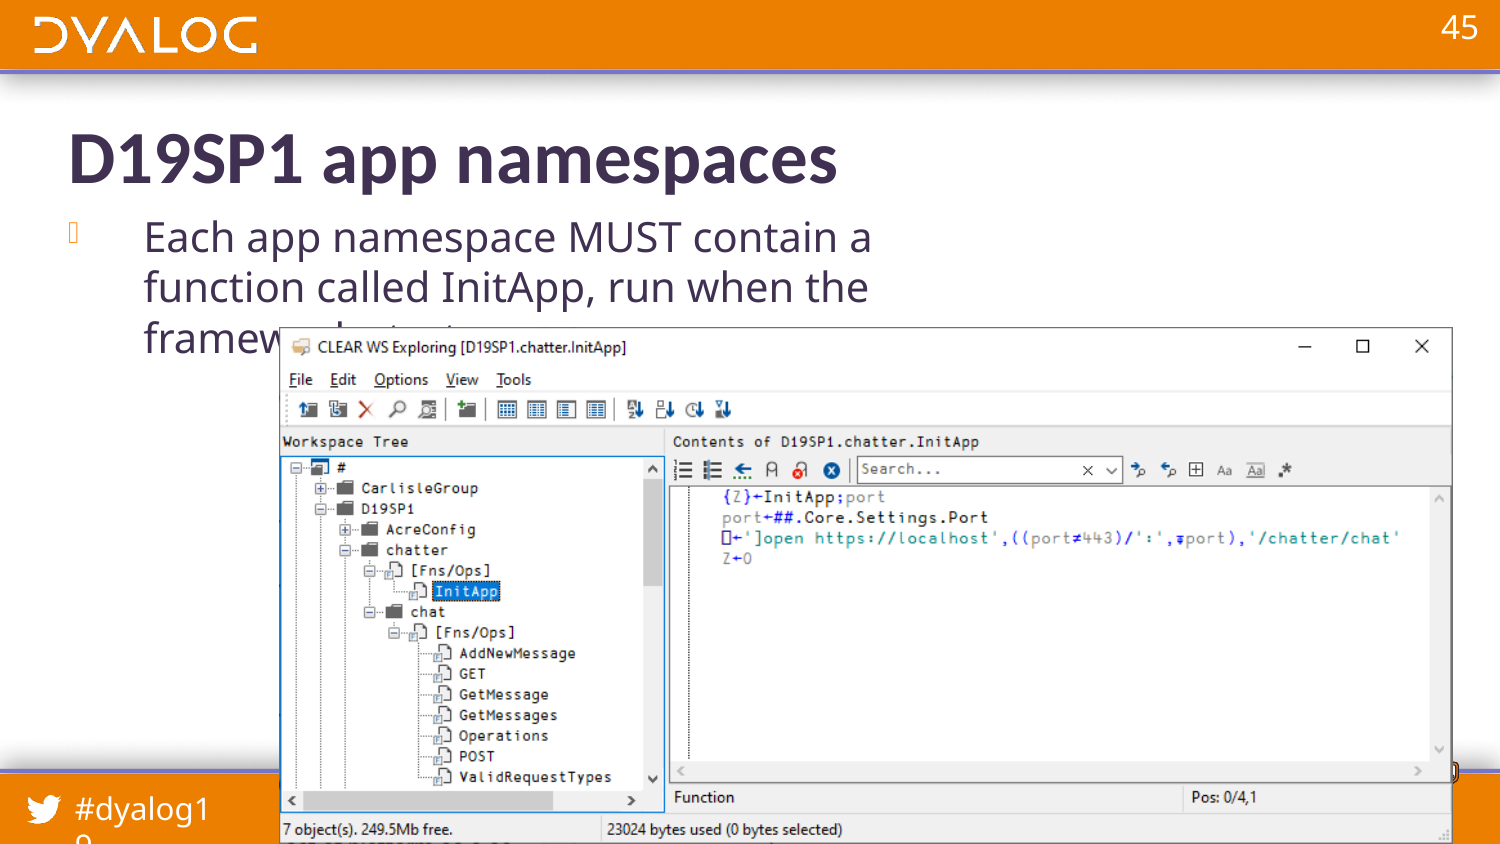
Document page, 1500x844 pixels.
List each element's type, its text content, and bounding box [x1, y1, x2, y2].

title D19SP1 app namespaces [53, 104, 1444, 202]
picture [0, 0, 1500, 108]
picture [0, 327, 1500, 844]
list Each app namespace MUST contain a function called InitApp, run when the framework starts [53, 203, 1022, 721]
